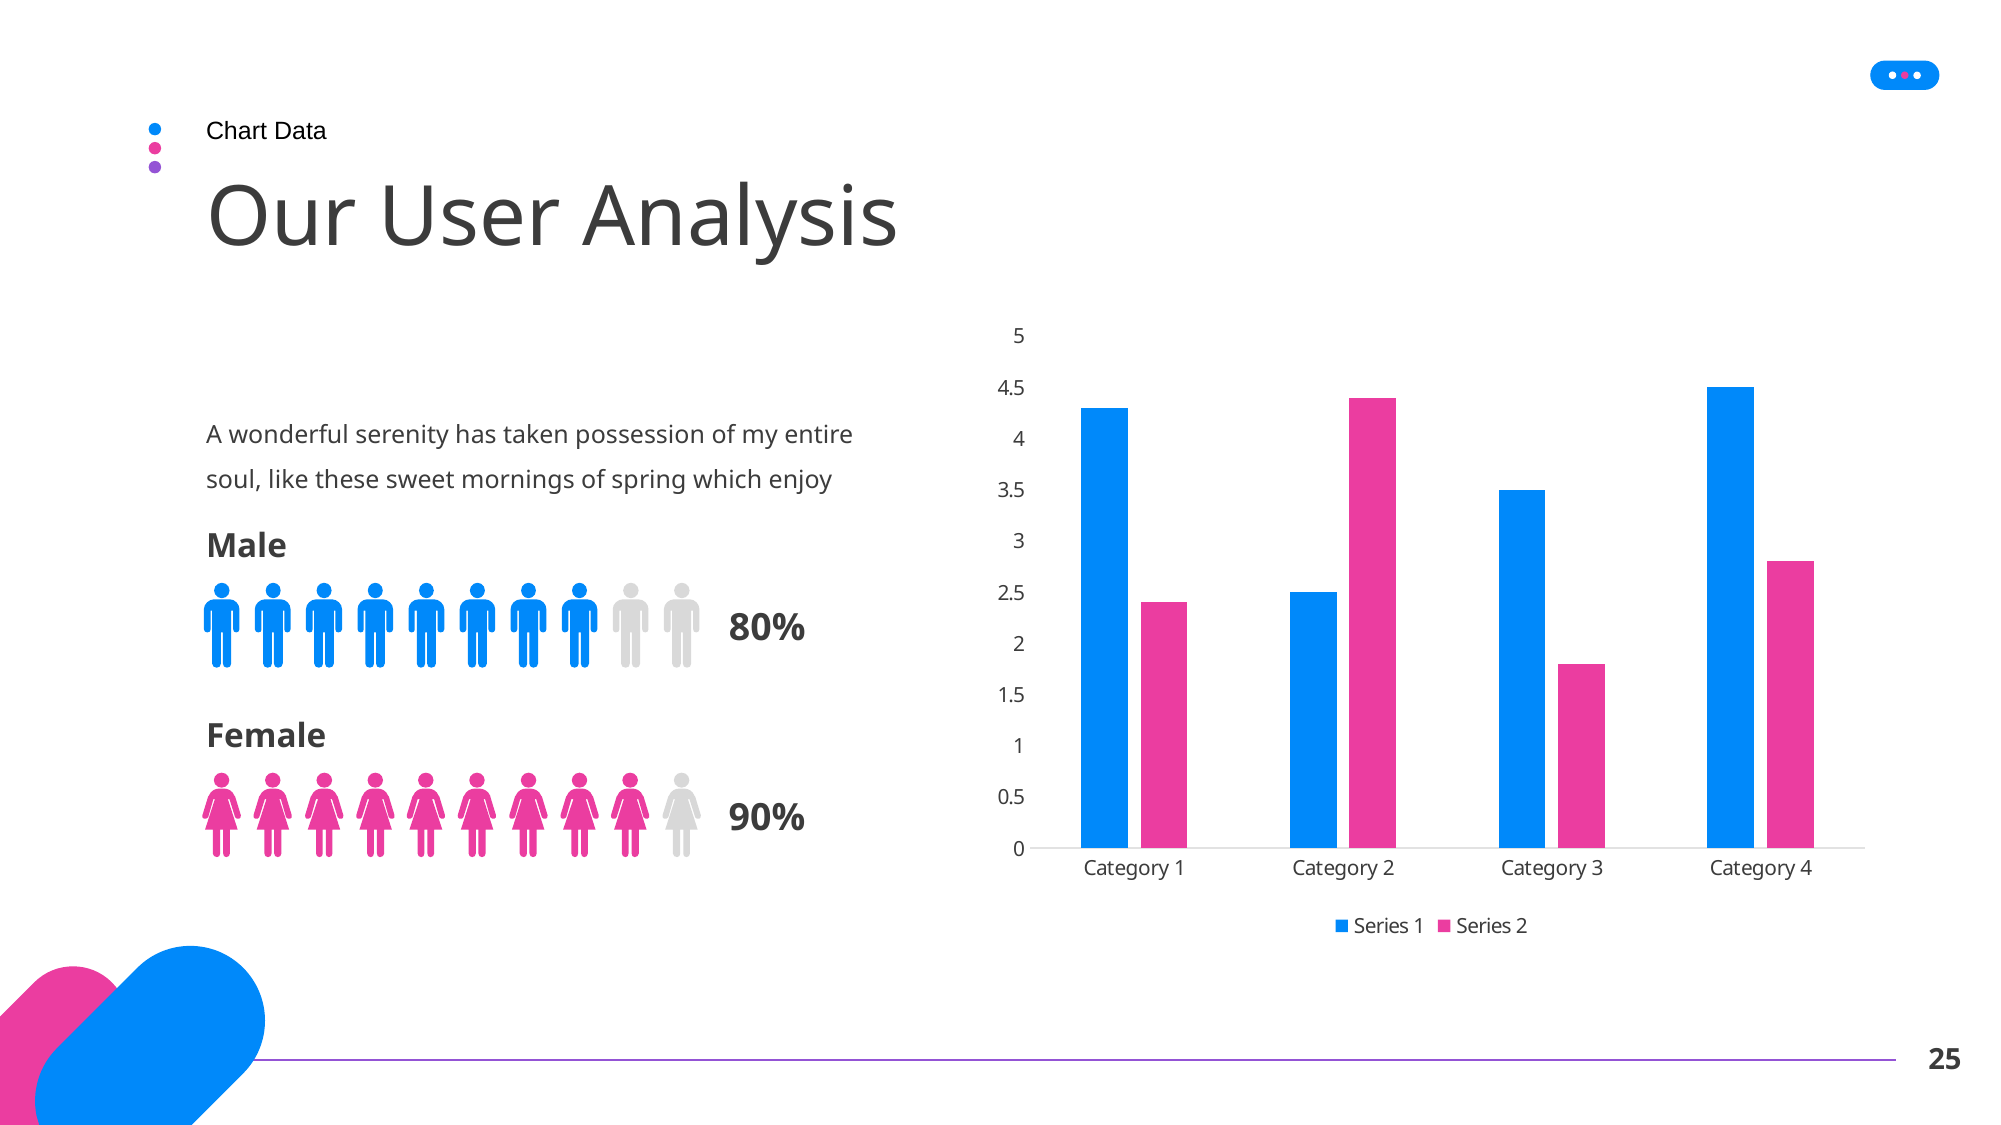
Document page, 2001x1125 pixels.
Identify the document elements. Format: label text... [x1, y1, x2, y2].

text_box Male [191, 517, 588, 572]
text_box 80% [713, 595, 821, 656]
text_box 90% [702, 785, 821, 846]
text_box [203, 582, 700, 668]
subtitle Chart Data [191, 107, 1107, 153]
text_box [201, 772, 702, 858]
chart [979, 309, 1883, 946]
slide_number 25 [1883, 1034, 1977, 1086]
text_box Female [191, 706, 588, 762]
title Our User Analysis [191, 154, 1435, 270]
text_box A wonderful serenity has taken possession of my entire soul, like these sweet mornings of spring which enjoy [191, 396, 892, 501]
